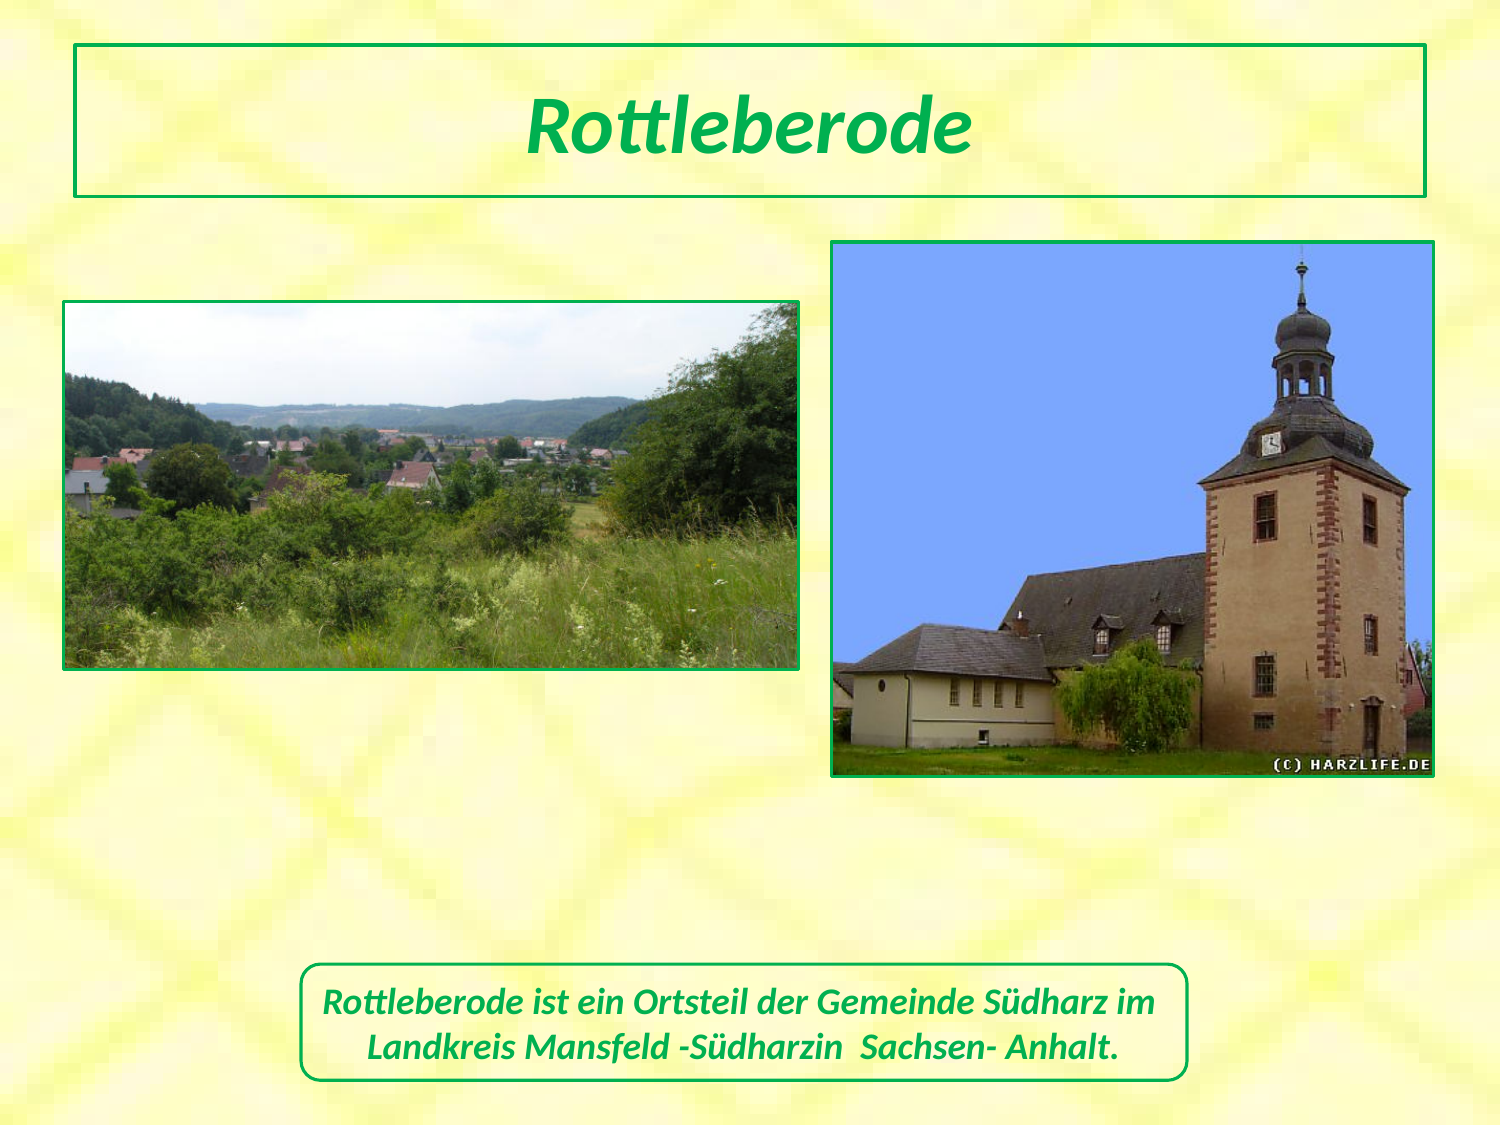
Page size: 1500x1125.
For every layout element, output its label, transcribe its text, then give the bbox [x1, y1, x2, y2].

picture [0, 0, 1500, 1125]
text_box Rottleberode ist ein Ortsteil der Gemeinde Südharz im Landkreis Mansfeld -Südharzin Sachsen- Anhalt. [301, 964, 1188, 1081]
title Rottleberode [75, 45, 1425, 197]
